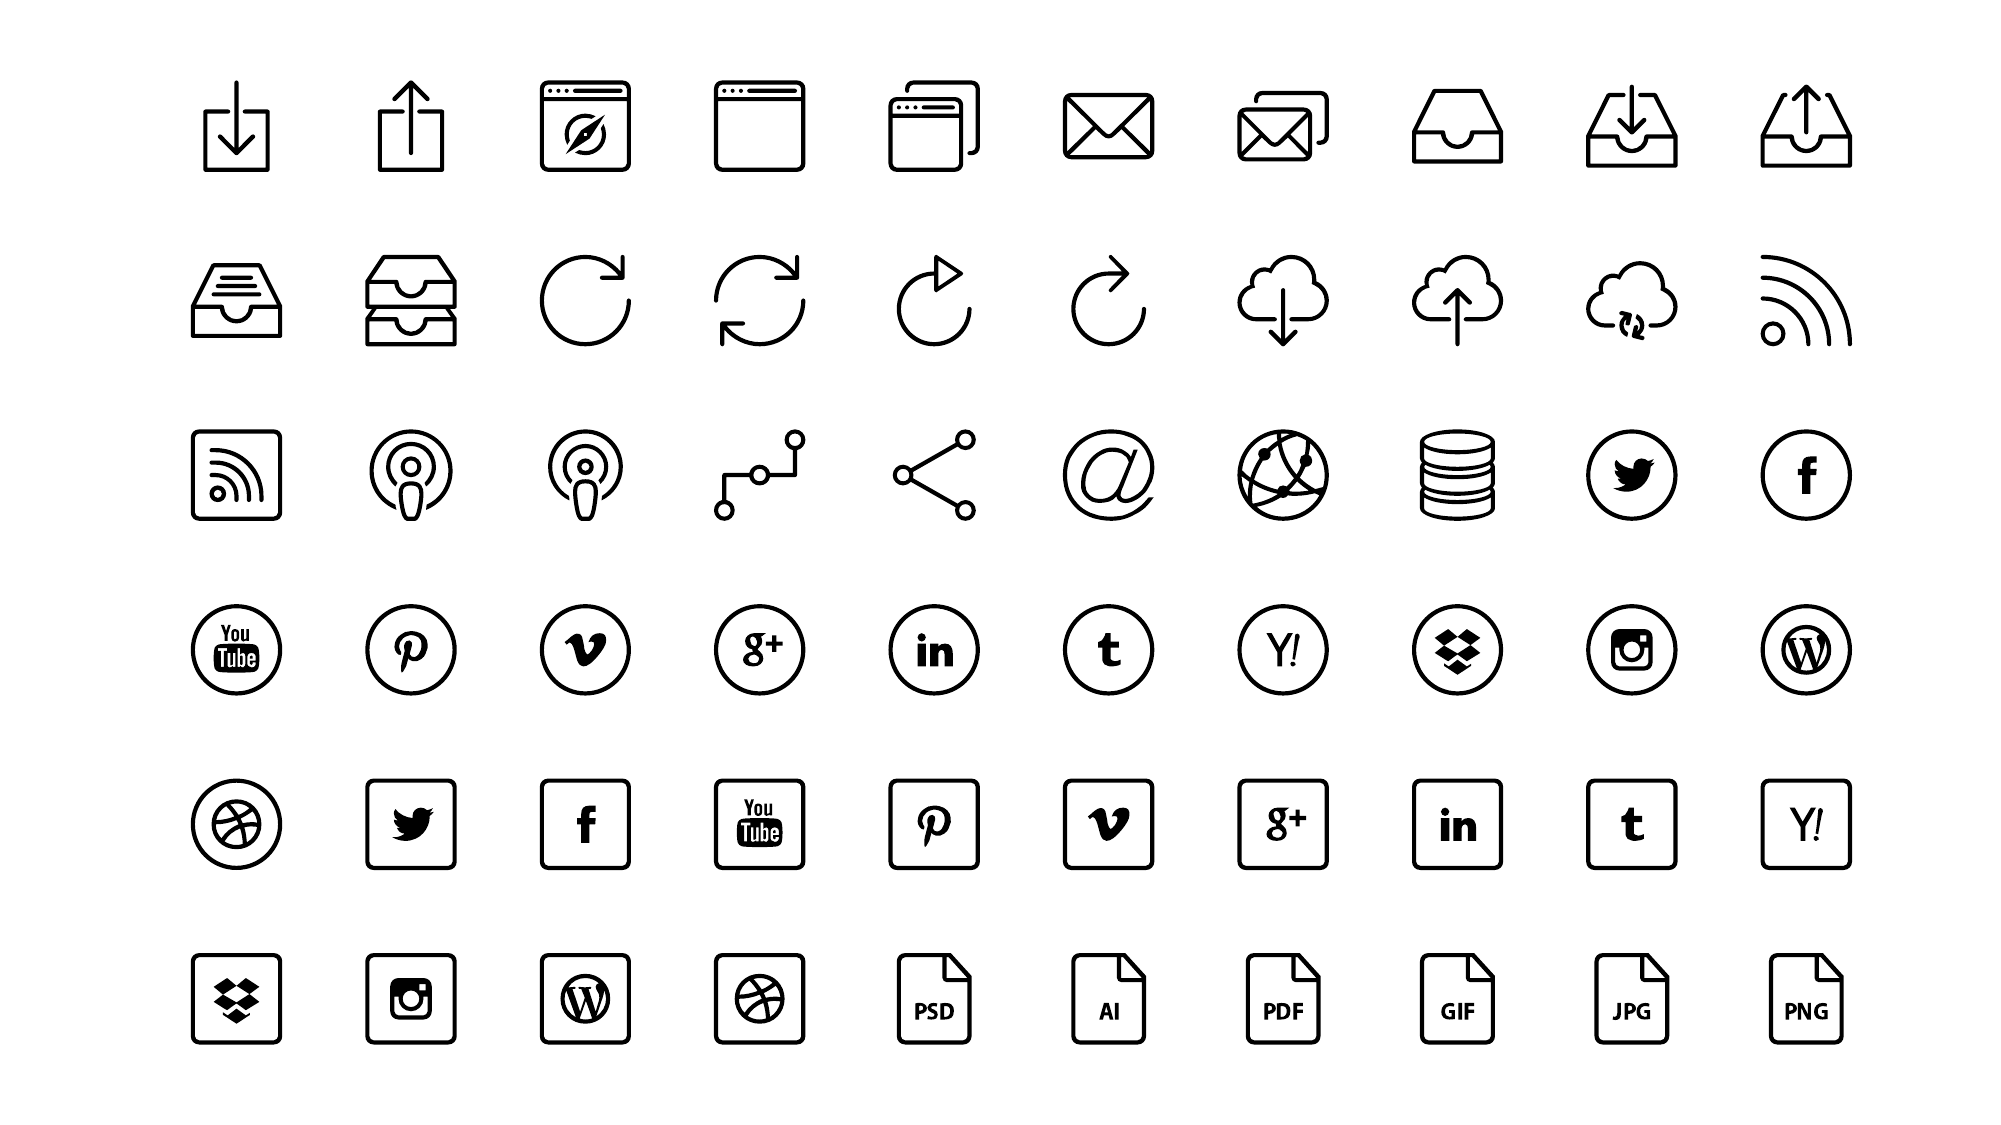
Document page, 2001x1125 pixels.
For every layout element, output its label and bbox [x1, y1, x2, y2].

text_box [1586, 604, 1678, 696]
text_box [1268, 288, 1298, 347]
text_box [896, 953, 972, 1045]
text_box [365, 953, 457, 1045]
text_box [377, 109, 445, 172]
text_box [203, 109, 270, 172]
text_box [392, 80, 430, 156]
text_box [1760, 429, 1853, 521]
text_box [1586, 261, 1678, 328]
text_box [1412, 254, 1504, 322]
text_box [548, 429, 623, 501]
text_box [888, 778, 980, 871]
text_box [1071, 254, 1147, 347]
text_box [539, 80, 631, 172]
text_box [1760, 254, 1853, 347]
text_box [713, 604, 806, 696]
text_box [190, 263, 283, 338]
text_box [1254, 90, 1329, 145]
text_box [713, 953, 806, 1045]
text_box [1419, 953, 1495, 1045]
text_box [905, 80, 980, 156]
text_box [1594, 953, 1670, 1045]
text_box [1768, 953, 1844, 1045]
text_box [1443, 288, 1473, 347]
text_box [539, 778, 631, 871]
text_box [720, 298, 806, 347]
text_box [1412, 604, 1504, 696]
text_box [1791, 84, 1821, 135]
text_box [1586, 778, 1678, 871]
text_box [1760, 92, 1853, 168]
text_box [539, 604, 631, 696]
text_box [1412, 778, 1504, 871]
text_box [190, 778, 283, 871]
text_box [892, 429, 976, 521]
text_box [539, 254, 631, 347]
text_box [1245, 953, 1321, 1045]
text_box [1237, 778, 1329, 871]
text_box [713, 778, 806, 871]
text_box [713, 254, 800, 303]
text_box [888, 604, 980, 696]
text_box [190, 429, 283, 521]
text_box [1237, 429, 1329, 521]
text_box [190, 604, 283, 696]
text_box [1237, 107, 1313, 162]
text_box [1631, 314, 1645, 341]
text_box [1617, 84, 1647, 135]
text_box [1419, 429, 1495, 521]
text_box [539, 953, 631, 1045]
text_box [713, 429, 806, 521]
text_box [888, 97, 964, 172]
text_box [365, 254, 457, 347]
text_box [1071, 953, 1147, 1045]
text_box [1237, 254, 1329, 322]
text_box [1586, 429, 1678, 521]
text_box [1237, 604, 1329, 696]
text_box [1062, 92, 1155, 160]
text_box [896, 254, 972, 347]
text_box [217, 80, 256, 156]
text_box [1412, 88, 1504, 164]
text_box [1619, 310, 1632, 337]
text_box [1760, 604, 1853, 696]
text_box [713, 80, 806, 172]
text_box [369, 429, 453, 510]
text_box [1062, 604, 1155, 696]
text_box [365, 778, 457, 871]
text_box [573, 479, 598, 521]
text_box [398, 481, 424, 521]
text_box [190, 953, 283, 1045]
text_box [1062, 429, 1155, 521]
text_box [1760, 778, 1853, 871]
text_box [1586, 92, 1678, 168]
text_box [1062, 778, 1155, 871]
text_box [365, 604, 457, 696]
